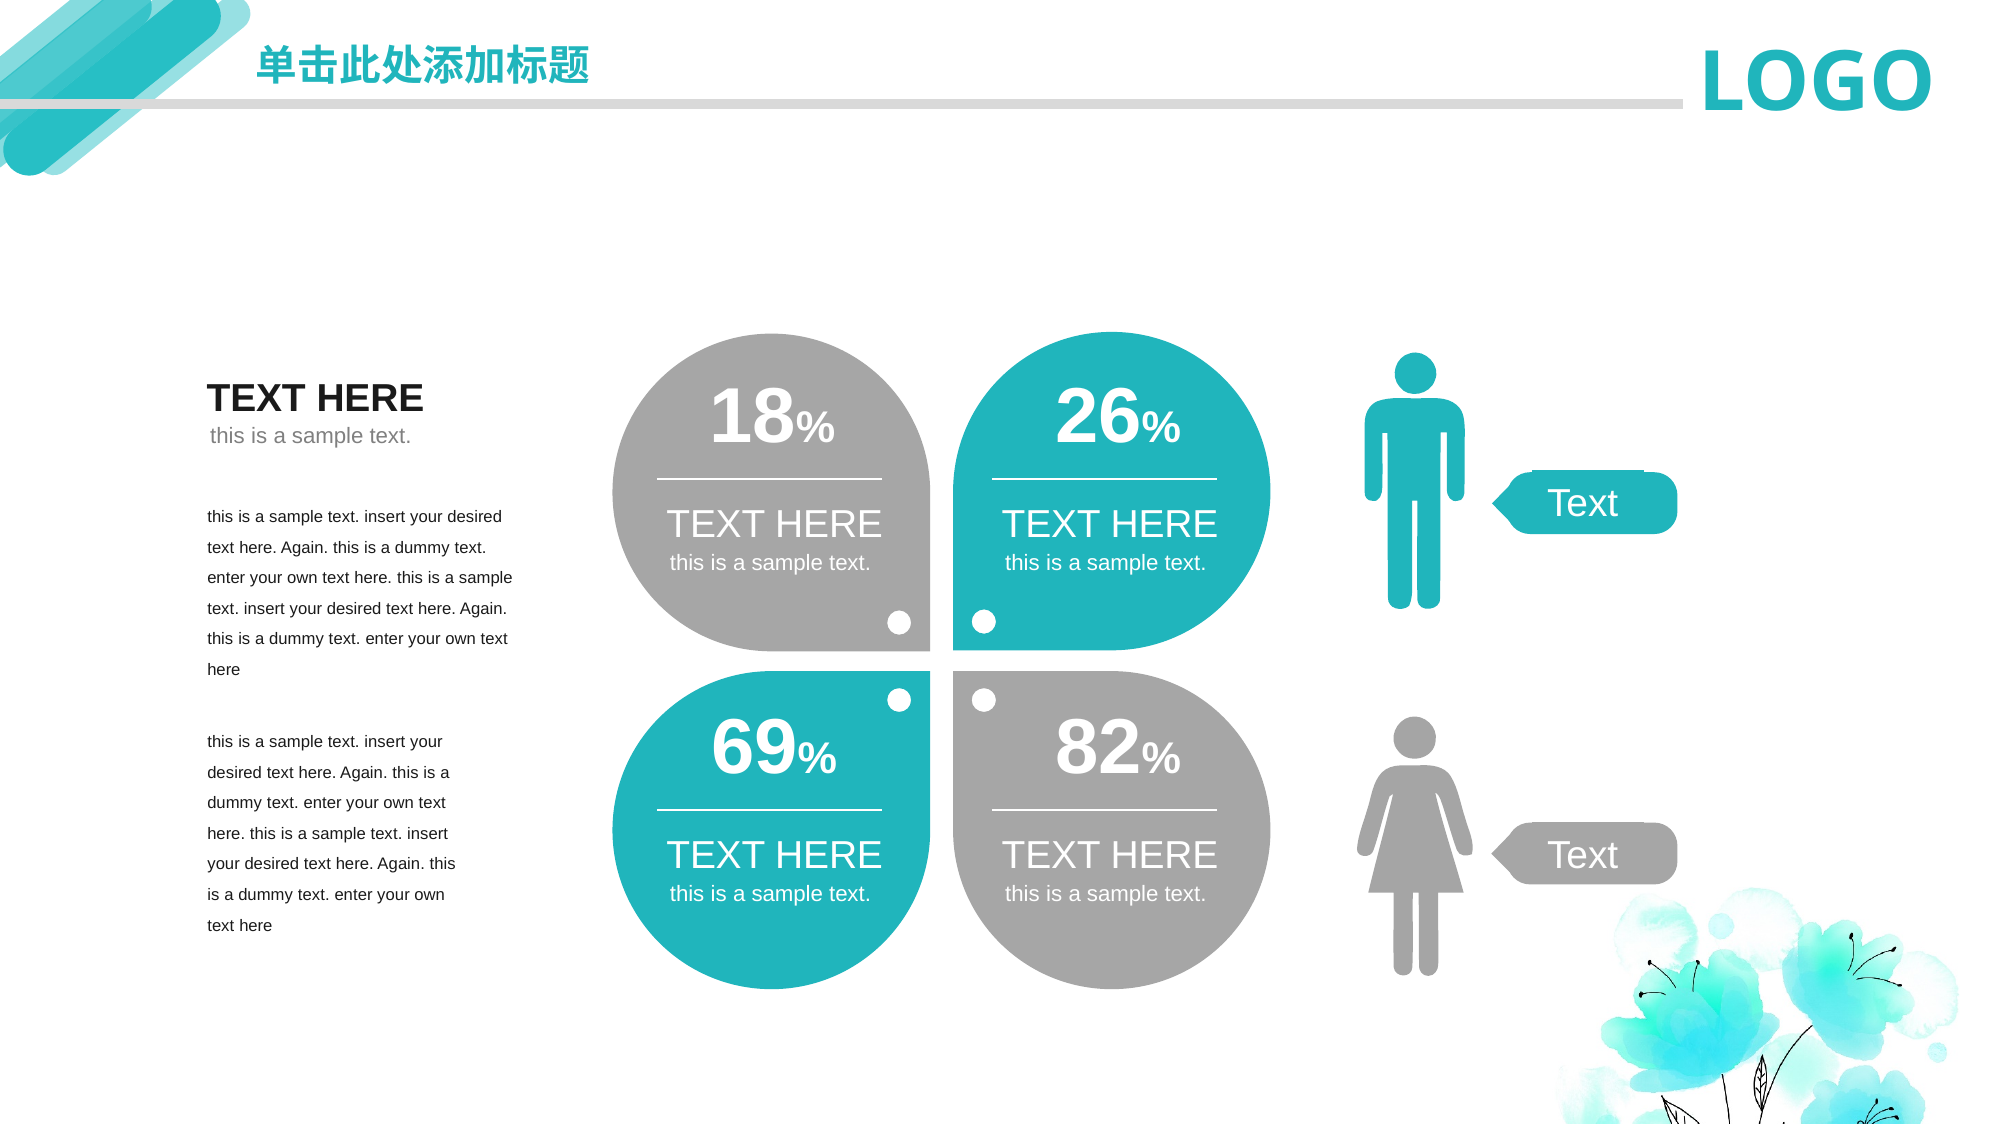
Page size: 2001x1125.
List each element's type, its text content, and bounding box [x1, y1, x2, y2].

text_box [1364, 348, 1465, 614]
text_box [1491, 822, 1678, 885]
text_box 26% [1040, 357, 1197, 466]
text_box [612, 333, 931, 652]
picture [1552, 810, 1960, 1124]
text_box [1356, 713, 1475, 979]
text_box 18% [694, 357, 851, 466]
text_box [649, 479, 900, 583]
text_box LOGO [1683, 19, 2000, 135]
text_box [984, 479, 1236, 583]
text_box [953, 671, 1271, 990]
text_box [612, 671, 931, 990]
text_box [649, 810, 900, 914]
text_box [984, 810, 1236, 914]
text_box 单击此处添加标题 [241, 31, 605, 97]
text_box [189, 364, 533, 950]
text_box [953, 331, 1271, 651]
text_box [1491, 469, 1678, 534]
text_box 82% [1040, 688, 1197, 797]
text_box 69% [696, 688, 853, 797]
